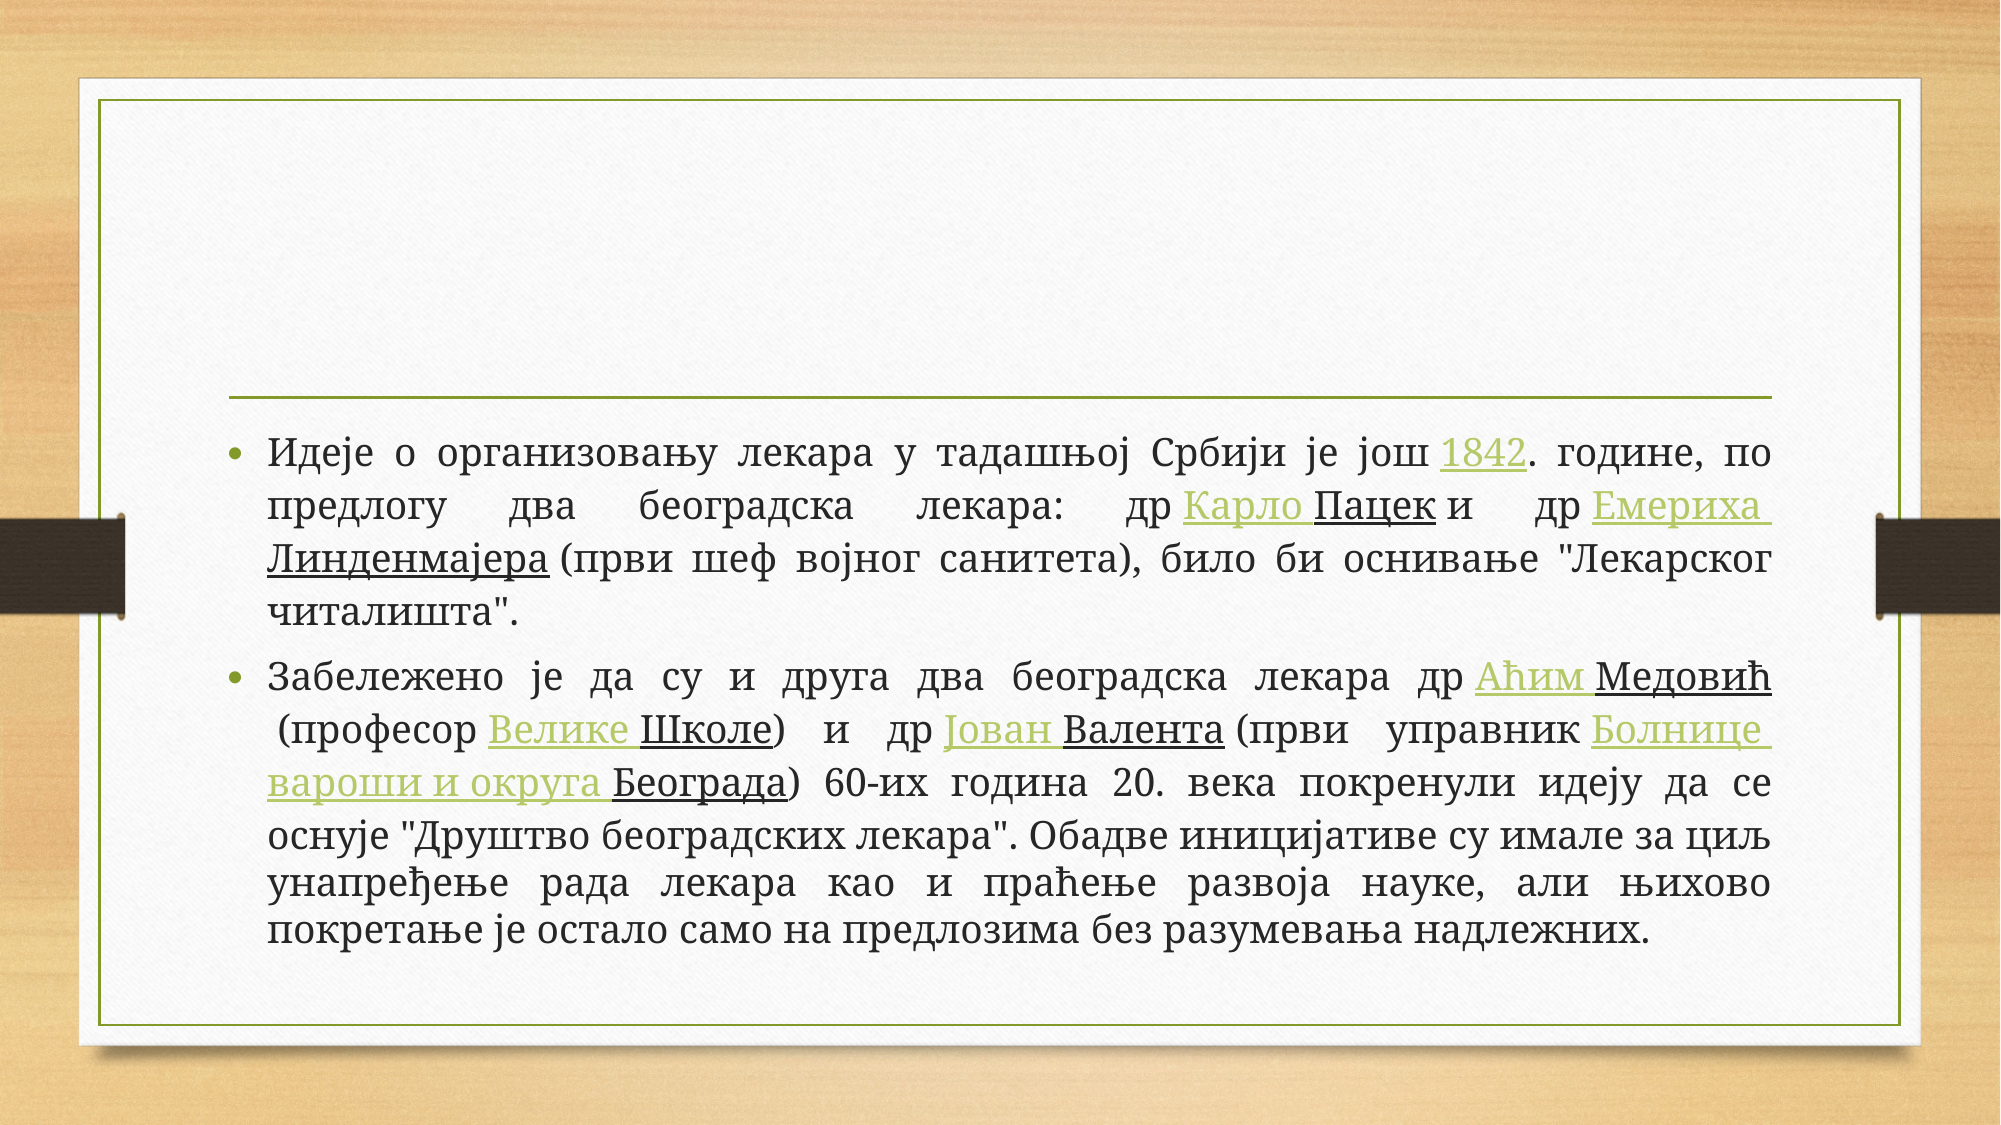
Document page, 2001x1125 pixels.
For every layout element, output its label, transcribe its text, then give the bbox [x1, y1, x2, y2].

picture [0, 0, 2001, 1125]
list Идеје о организовању лекара у тадашњој Србији је још 1842. године, по предлогу два београдска лекара: др Карло Пацек и др Емериха Линденмајера (први шеф војног санитета), било би оснивање "Лекарског читалишта". Забележено је да су и друга два београдска лекара др Аћим Медовић (професор Велике Школе) и др Јован Валента (први управник Болнице вароши и округа Београда) 60-их година 20. века покренули идеју да се оснује "Друштво београдских лекара". Обадве иницијативе су имале за циљ унапређење рада лекара као и праћење развоја науке, али њихово покретање је остало само на предлозима без разумевања надлежних. [212, 419, 1788, 964]
